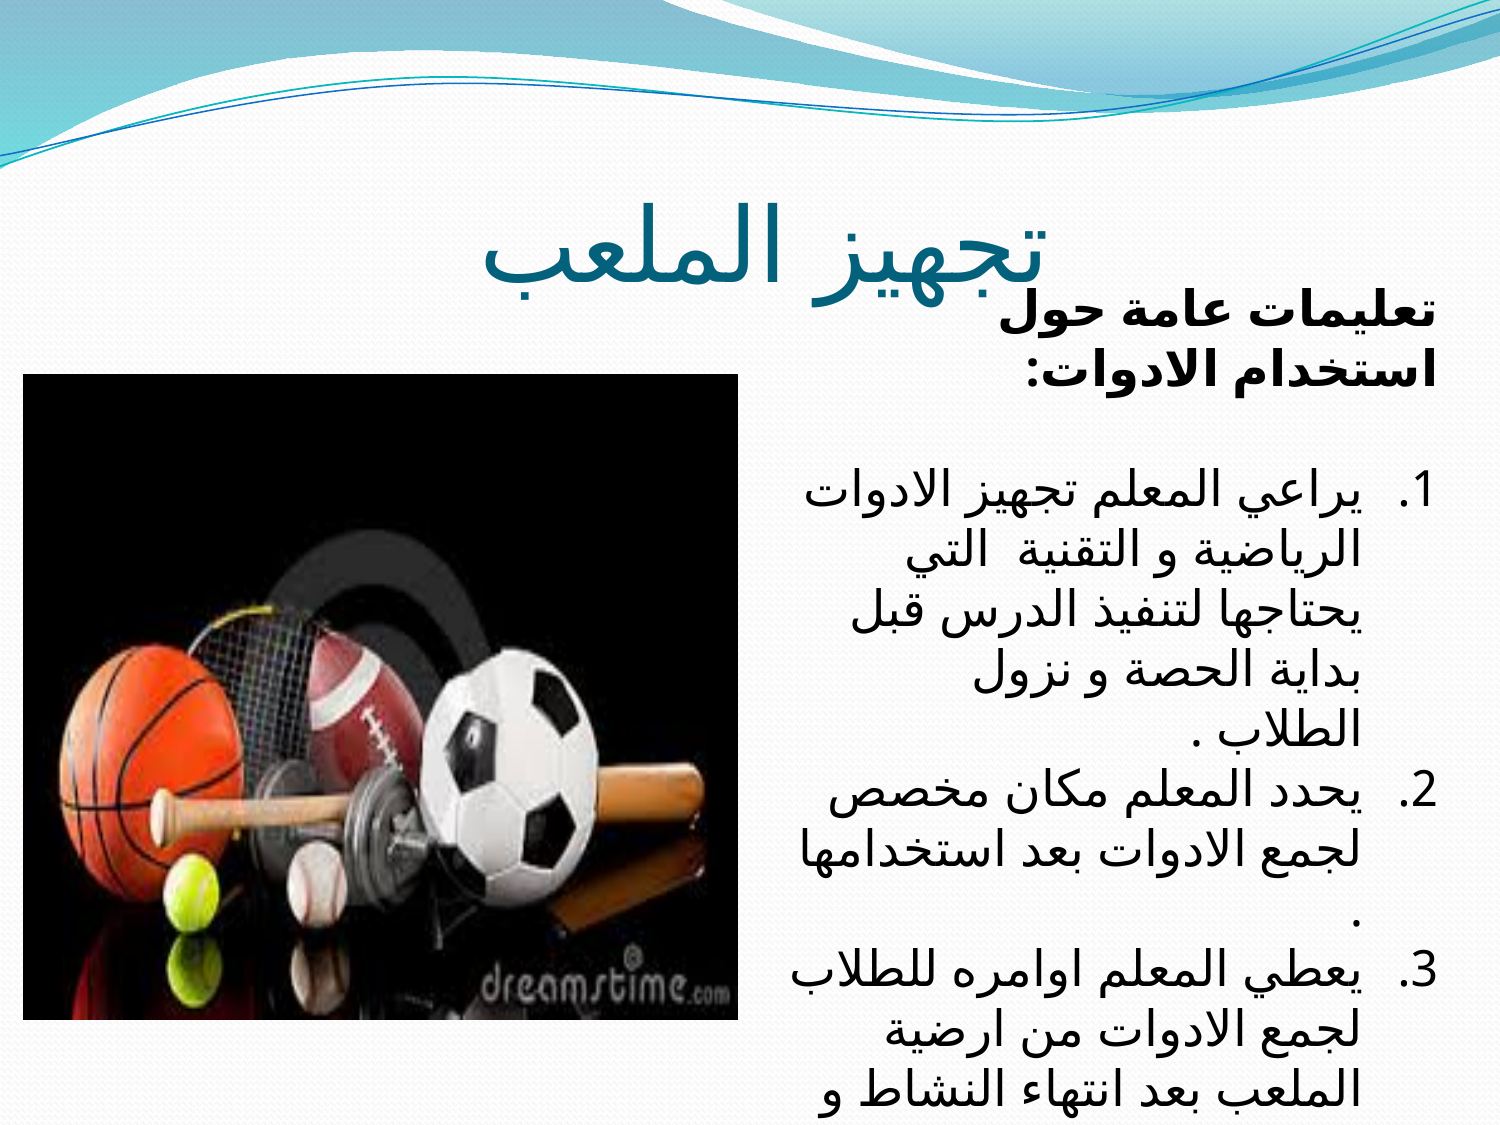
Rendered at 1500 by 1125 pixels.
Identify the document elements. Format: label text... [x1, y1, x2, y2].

text_box تعليمات عامة حول استخدام الادوات: يراعي المعلم تجهيز الادوات الرياضية و التقنية التي يحتاجها لتنفيذ الدرس قبل بداية الحصة و نزول الطلاب . يحدد المعلم مكان مخصص لجمع الادوات بعد استخدامها . يعطي المعلم اوامره للطلاب لجمع الادوات من ارضية الملعب بعد انتهاء النشاط و الدرس . الادوات موزعة على اجزاء المعلب وفق رغبة المعلم . [773, 269, 1454, 1125]
title تجهيز الملعب [75, 115, 1425, 304]
picture [23, 374, 738, 1020]
